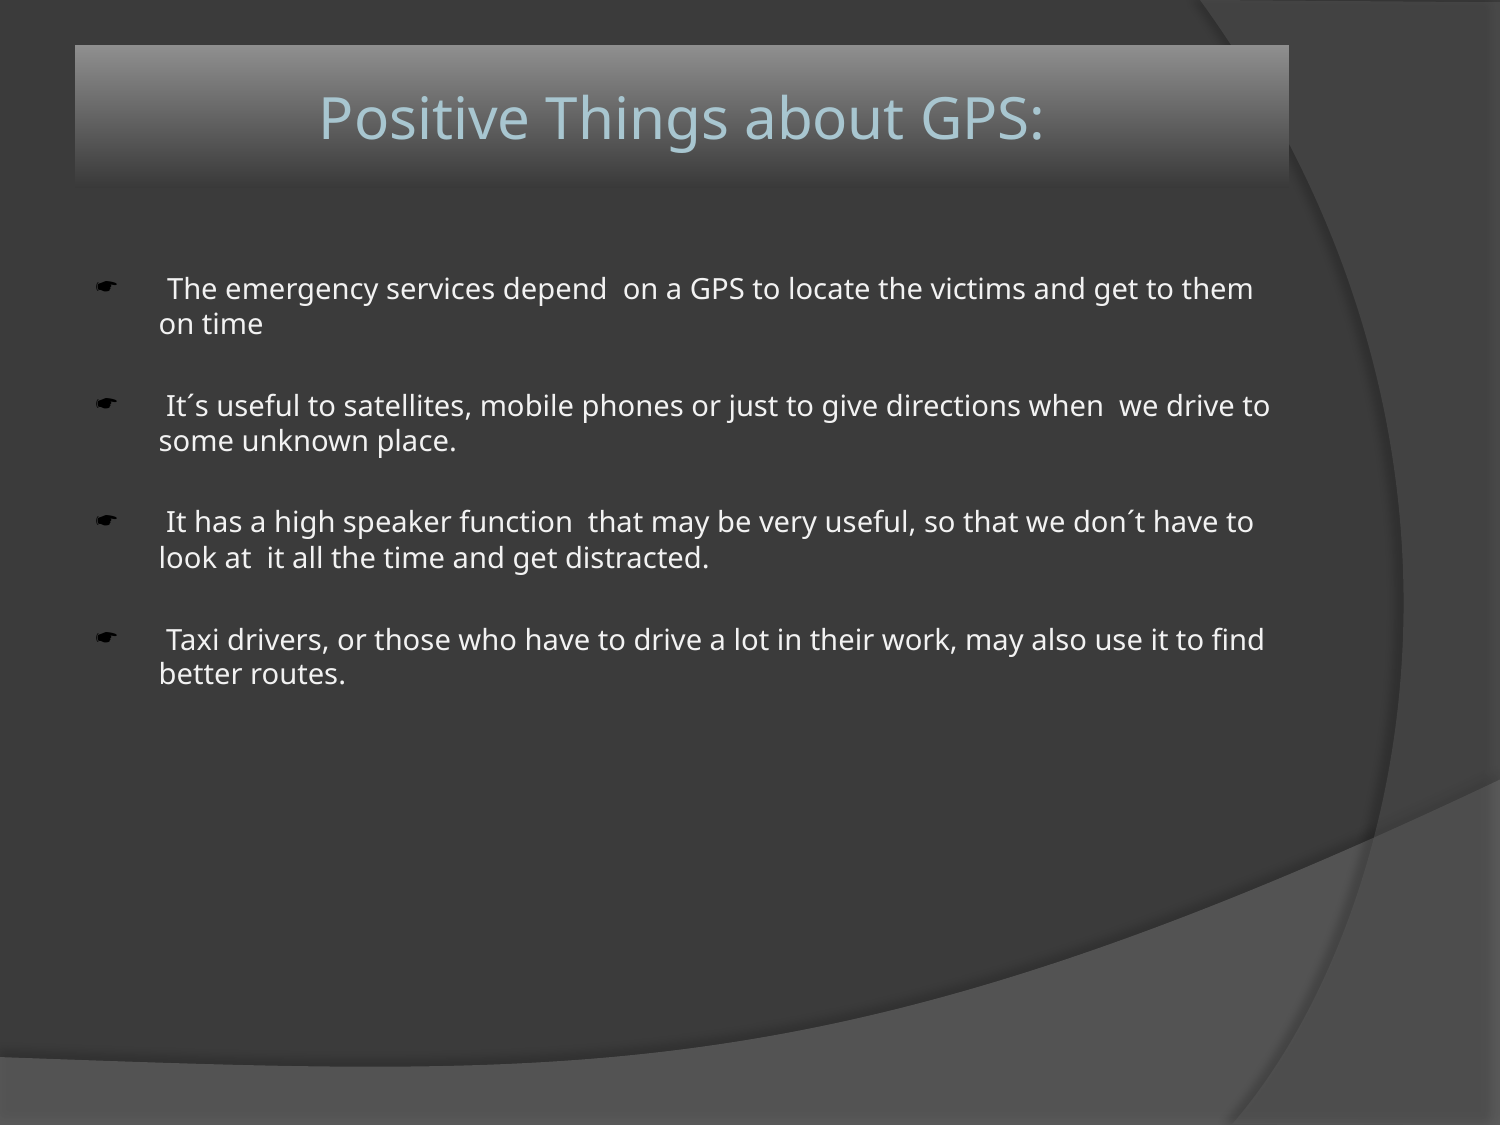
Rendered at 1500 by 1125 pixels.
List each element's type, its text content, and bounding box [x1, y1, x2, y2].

list The emergency services depend on a GPS to locate the victims and get to them on time It´s useful to satellites, mobile phones or just to give directions when we drive to some unknown place. It has a high speaker function that may be very useful, so that we don´t have to look at it all the time and get distracted. Taxi drivers, or those who have to drive a lot in their work, may also use it to find better routes. [75, 262, 1300, 1005]
title Positive Things about GPS: [75, 45, 1289, 188]
